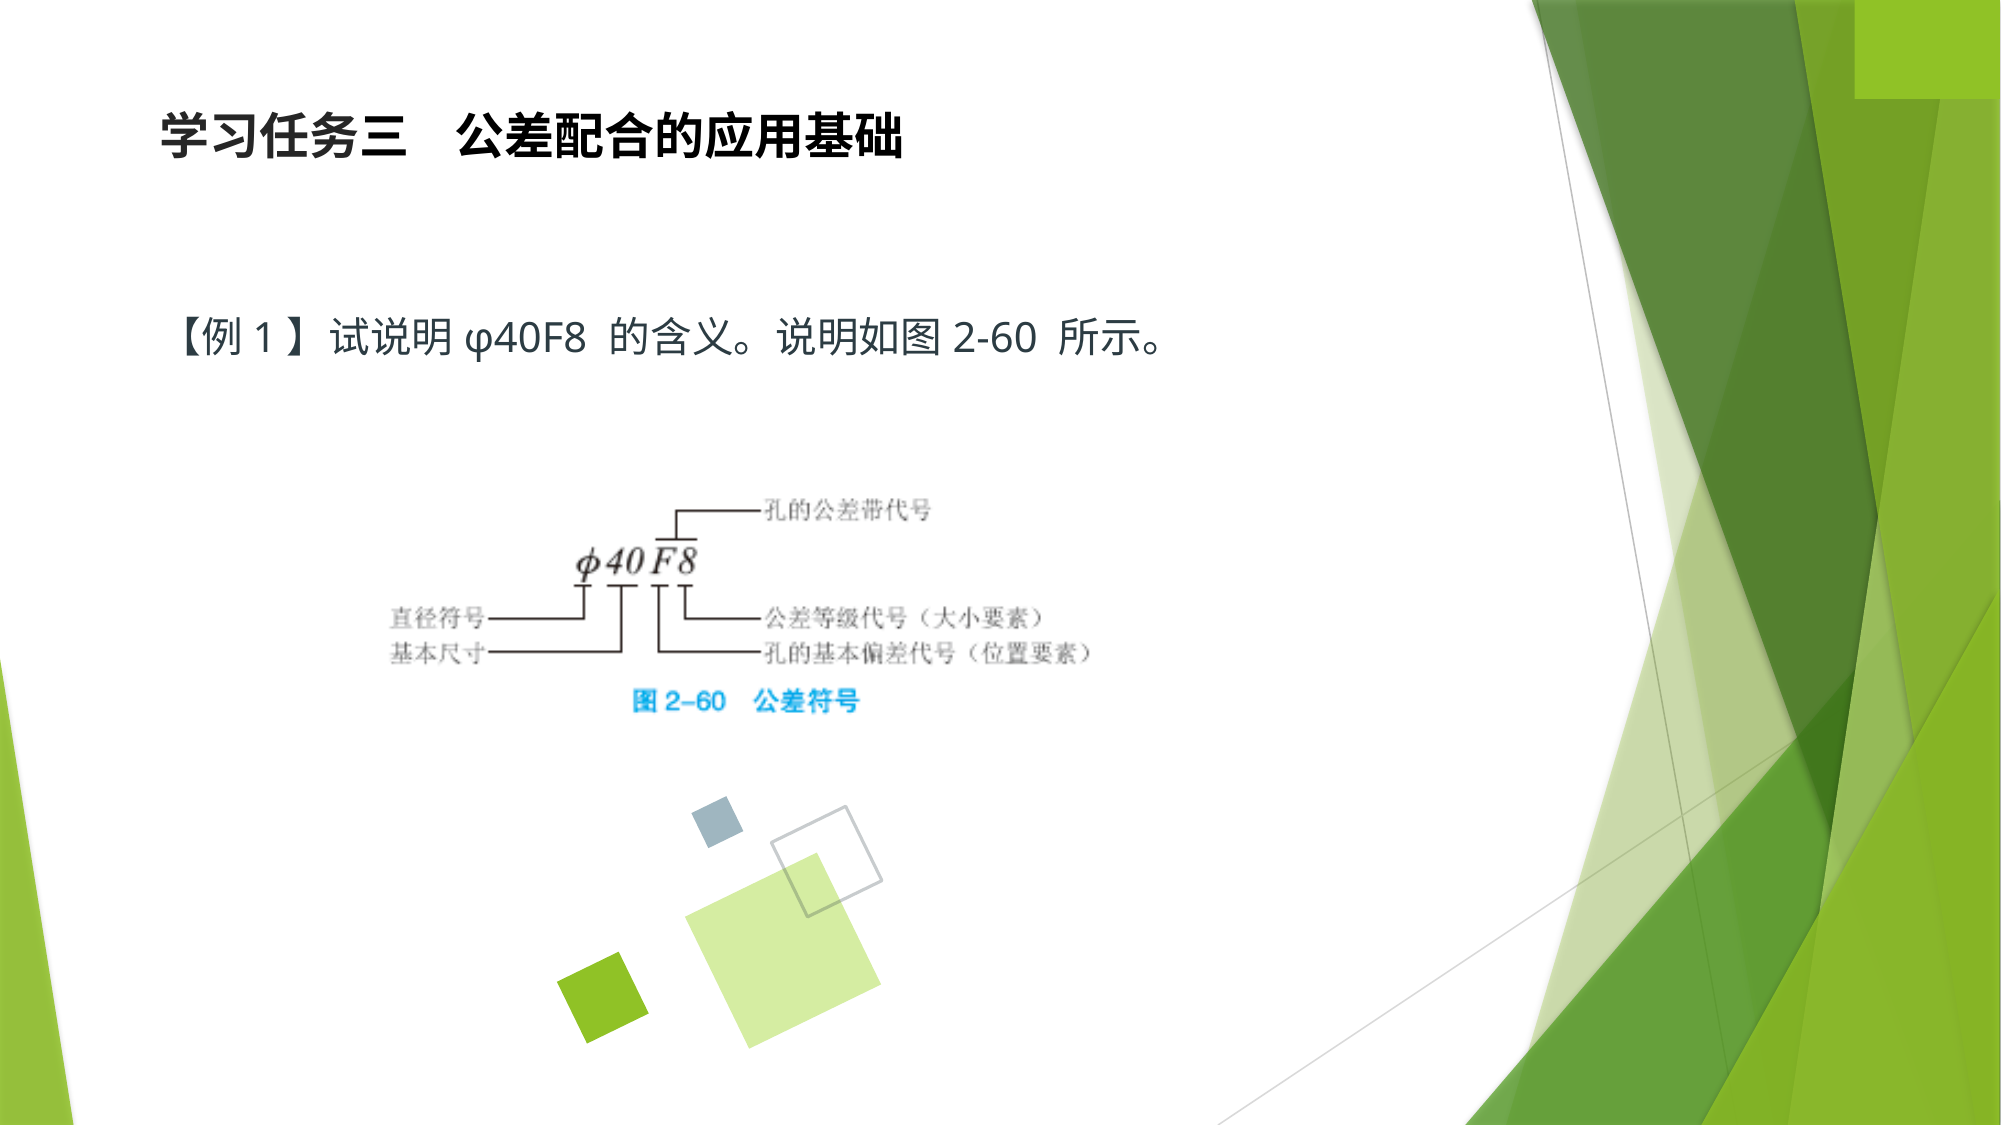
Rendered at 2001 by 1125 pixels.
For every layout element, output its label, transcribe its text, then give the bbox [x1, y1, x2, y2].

text_box [1853, 0, 2000, 100]
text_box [553, 794, 888, 1055]
text_box 【例1】试说明φ40F8 的含义。说明如图2-60 所示。 [144, 303, 1520, 368]
text_box 学习任务三 公差配合的应用基础 [144, 85, 1856, 216]
picture [358, 474, 1151, 746]
